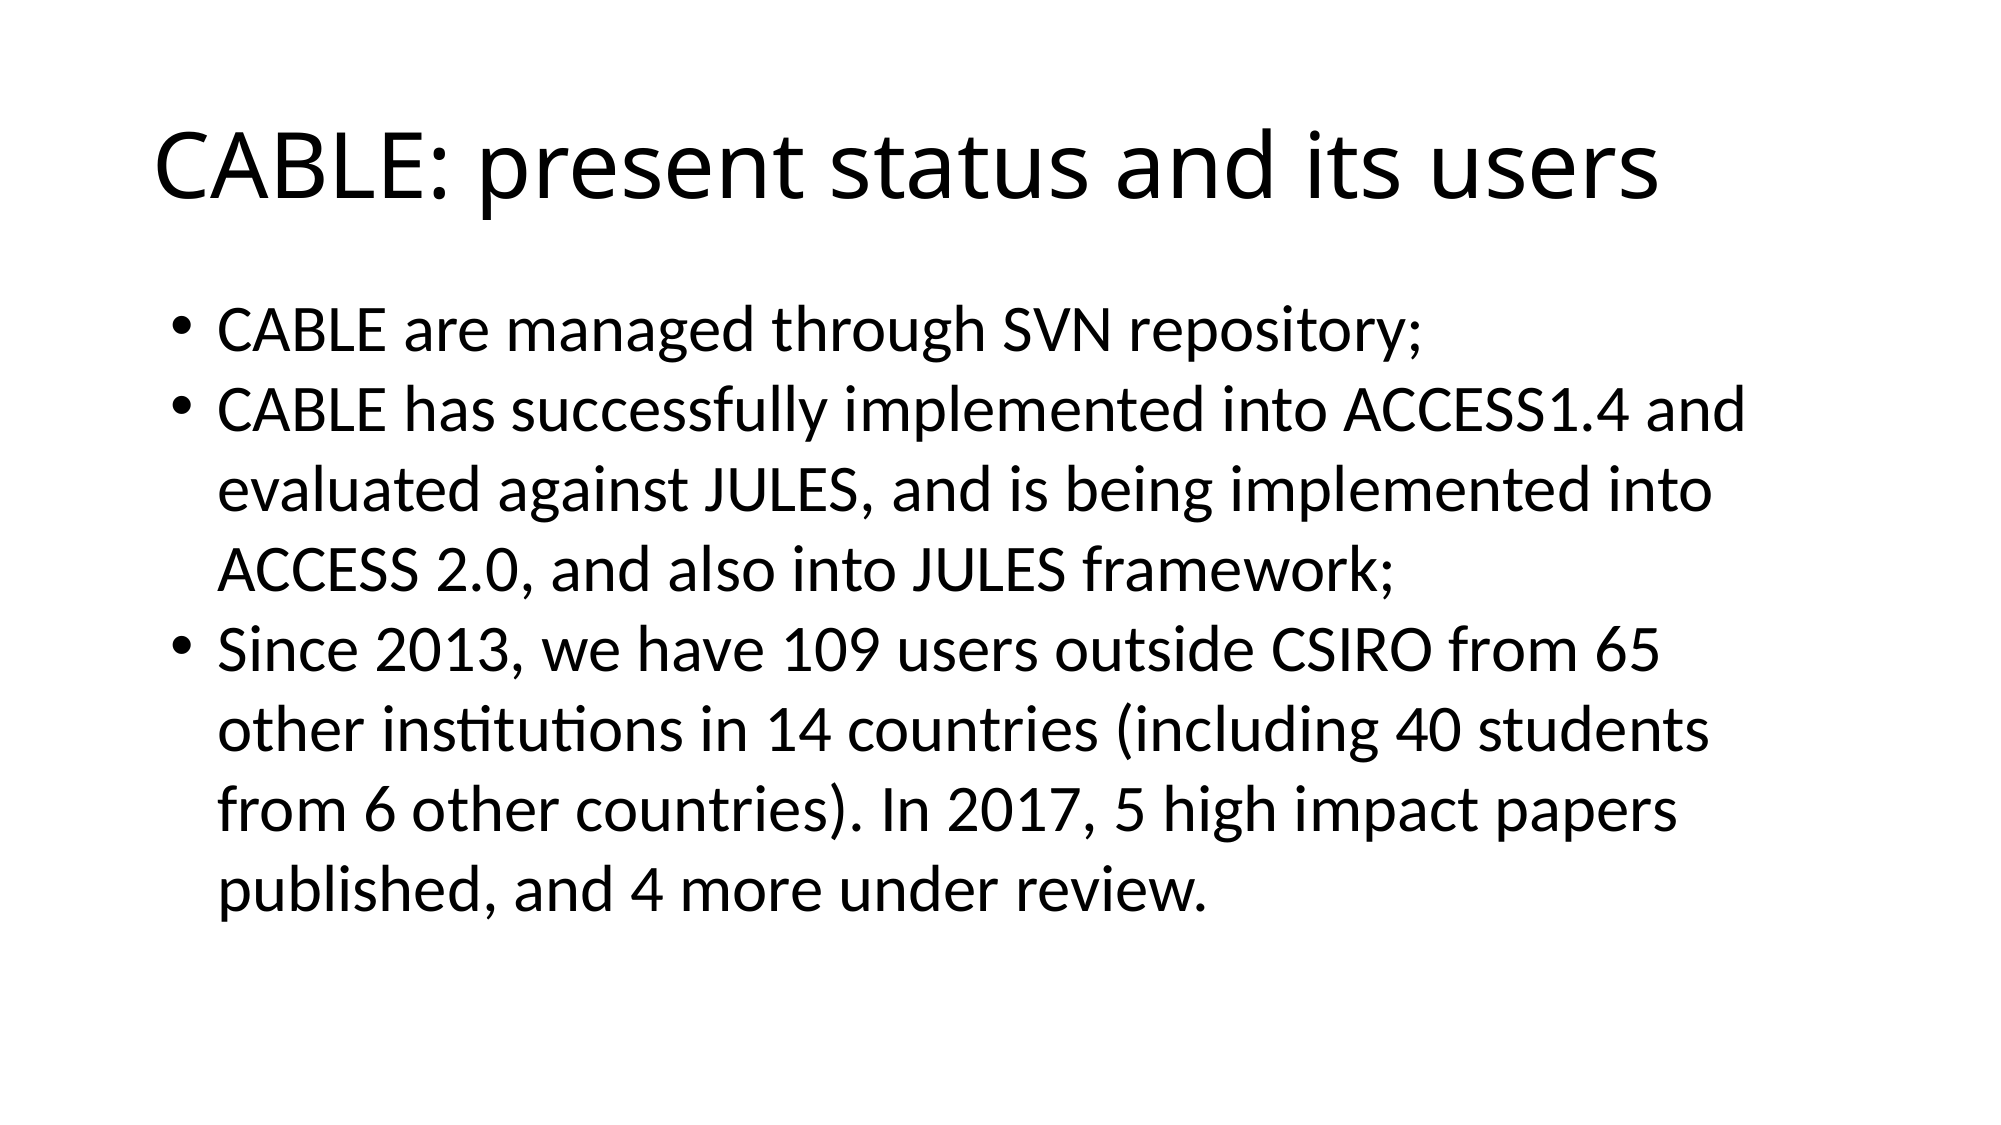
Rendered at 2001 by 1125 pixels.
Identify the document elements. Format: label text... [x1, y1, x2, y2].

title CABLE: present status and its users [137, 59, 1863, 278]
text_box CABLE are managed through SVN repository; CABLE has successfully implemented into ACCESS1.4 and evaluated against JULES, and is being implemented into ACCESS 2.0, and also into JULES framework; Since 2013, we have 109 users outside CSIRO from 65 other institutions in 14 countries (including 40 students from 6 other countries). In 2017, 5 high impact papers published, and 4 more under review. [155, 277, 1830, 1012]
